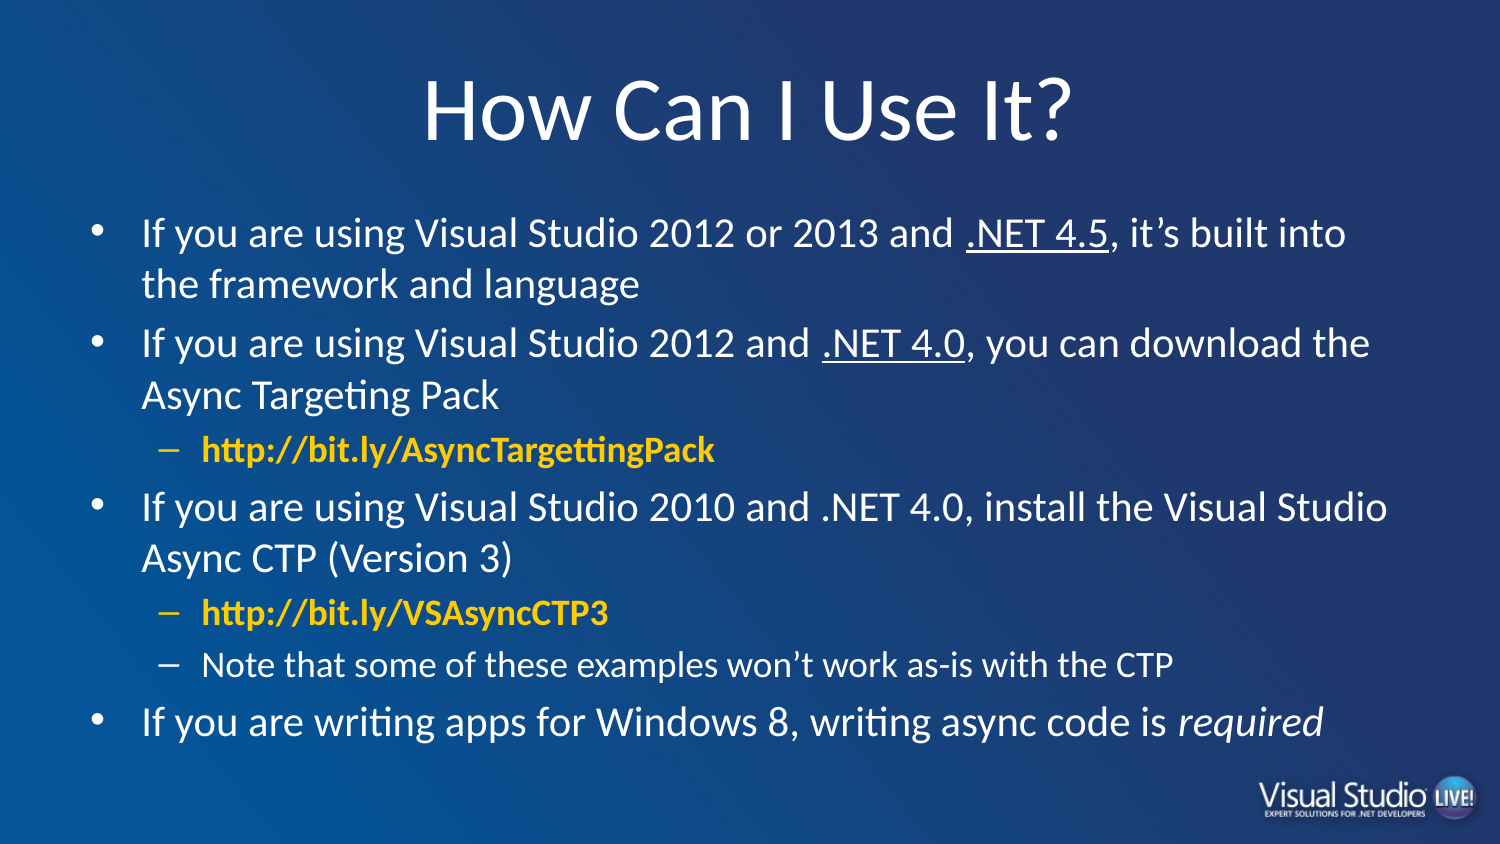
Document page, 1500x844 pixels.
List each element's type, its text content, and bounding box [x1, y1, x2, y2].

list If you are using Visual Studio 2012 or 2013 and .NET 4.5, it’s built into the framework and language If you are using Visual Studio 2012 and .NET 4.0, you can download the Async Targeting Pack http://bit.ly/AsyncTargettingPack If you are using Visual Studio 2010 and .NET 4.0, install the Visual Studio Async CTP (Version 3) http://bit.ly/VSAsyncCTP3 Note that some of these examples won’t work as-is with the CTP If you are writing apps for Windows 8, writing async code is required [75, 196, 1425, 754]
title How Can I Use It? [75, 33, 1425, 175]
picture [0, 0, 1500, 844]
